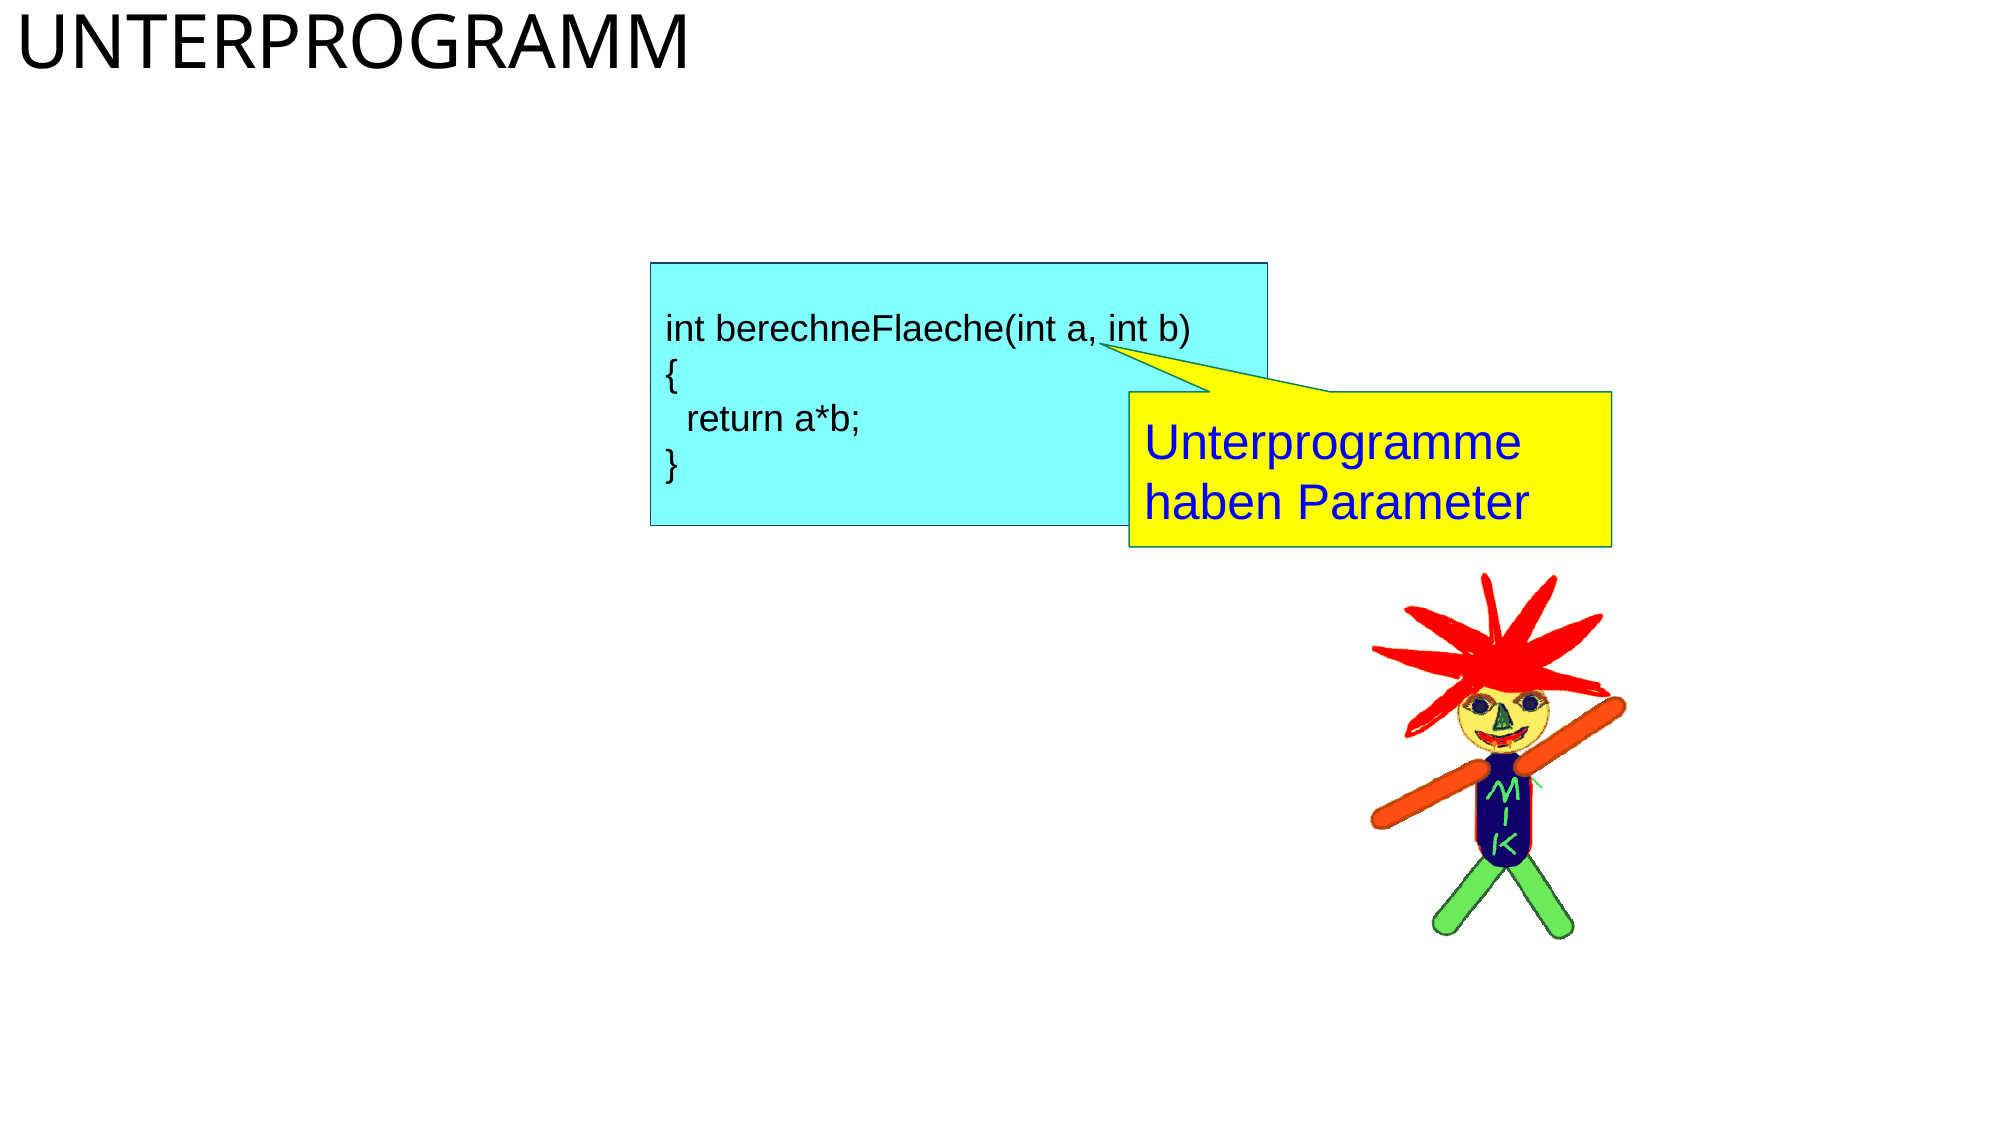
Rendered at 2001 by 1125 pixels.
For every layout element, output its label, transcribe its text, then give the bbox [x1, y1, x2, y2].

picture [1343, 562, 1644, 948]
title UNTERPROGRAMM [0, 7, 772, 83]
text_box Unterprogramme haben Parameter [1099, 343, 1612, 547]
text_box int berechneFlaeche(int a, int b) { return a*b; } [650, 263, 1268, 526]
